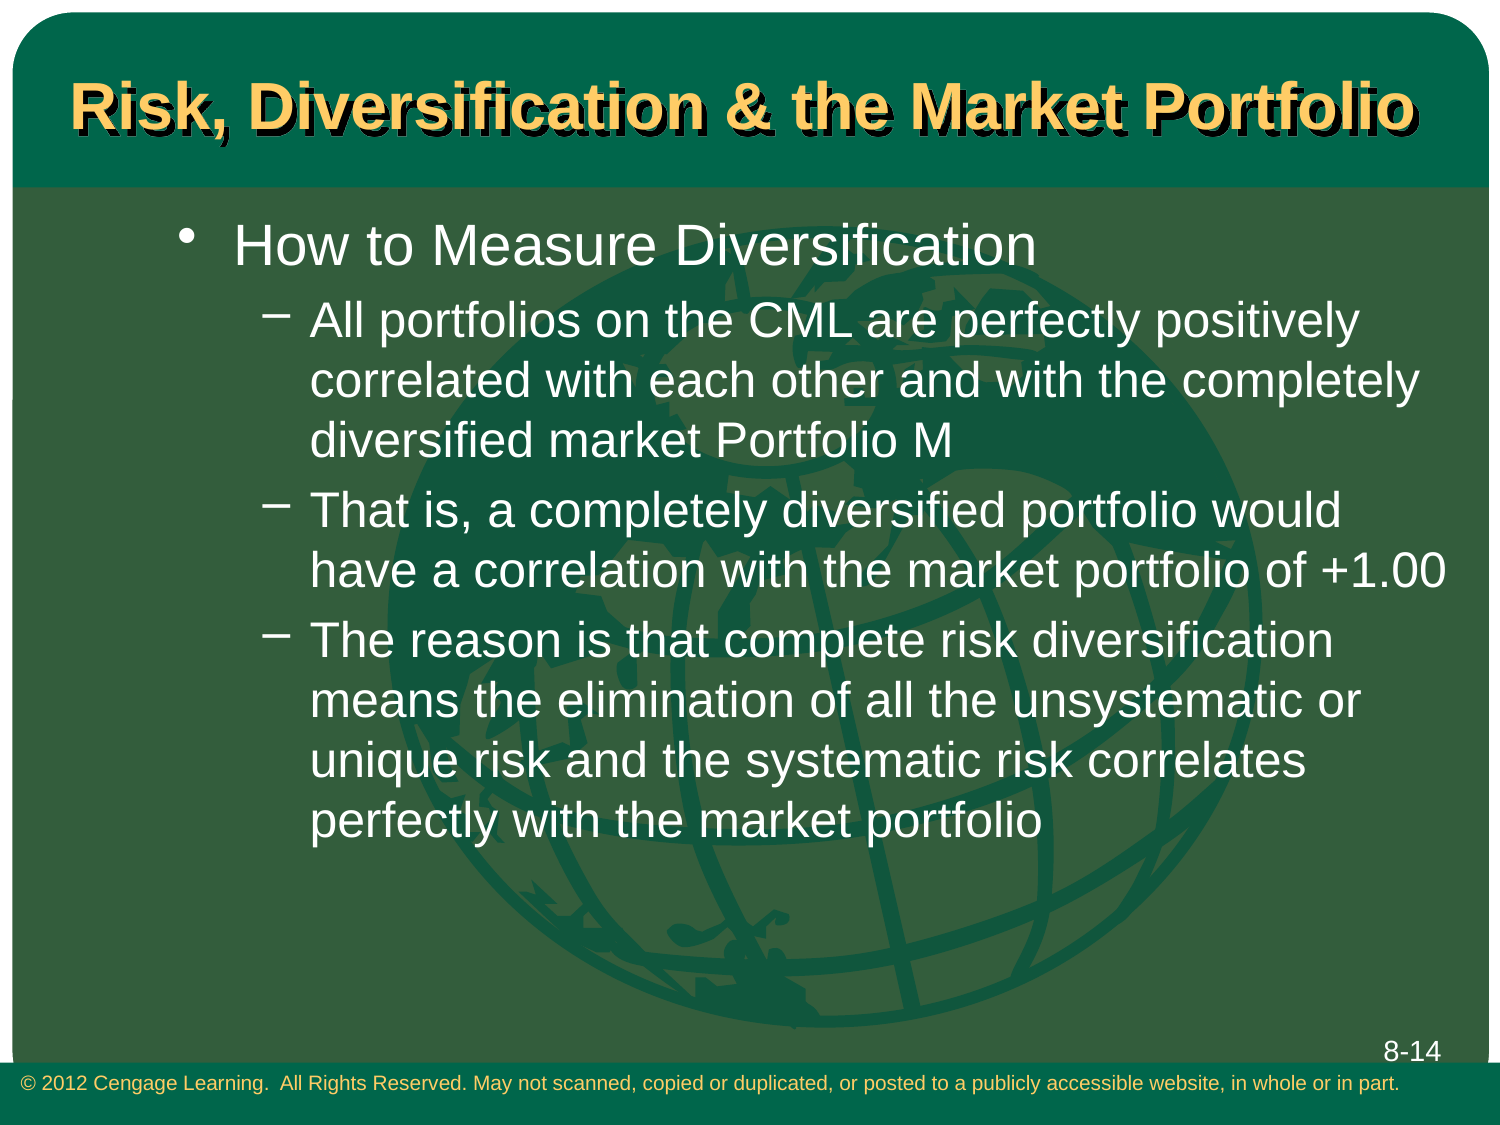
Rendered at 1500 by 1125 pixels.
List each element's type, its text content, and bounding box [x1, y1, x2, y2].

title Risk, Diversification & the Market Portfolio [50, 24, 1438, 180]
list How to Measure Diversification All portfolios on the CML are perfectly positively correlated with each other and with the completely diversified market Portfolio M That is, a completely diversified portfolio would have a correlation with the market portfolio of +1.00 The reason is that complete risk diversification means the elimination of all the unsystematic or unique risk and the systematic risk correlates perfectly with the market portfolio [162, 200, 1475, 975]
footer © 2012 Cengage Learning. All Rights Reserved. May not scanned, copied or duplicated, or posted to a publicly accessible website, in whole or in part. [0, 1062, 1500, 1125]
slide_number 8-14 [1325, 1025, 1500, 1062]
